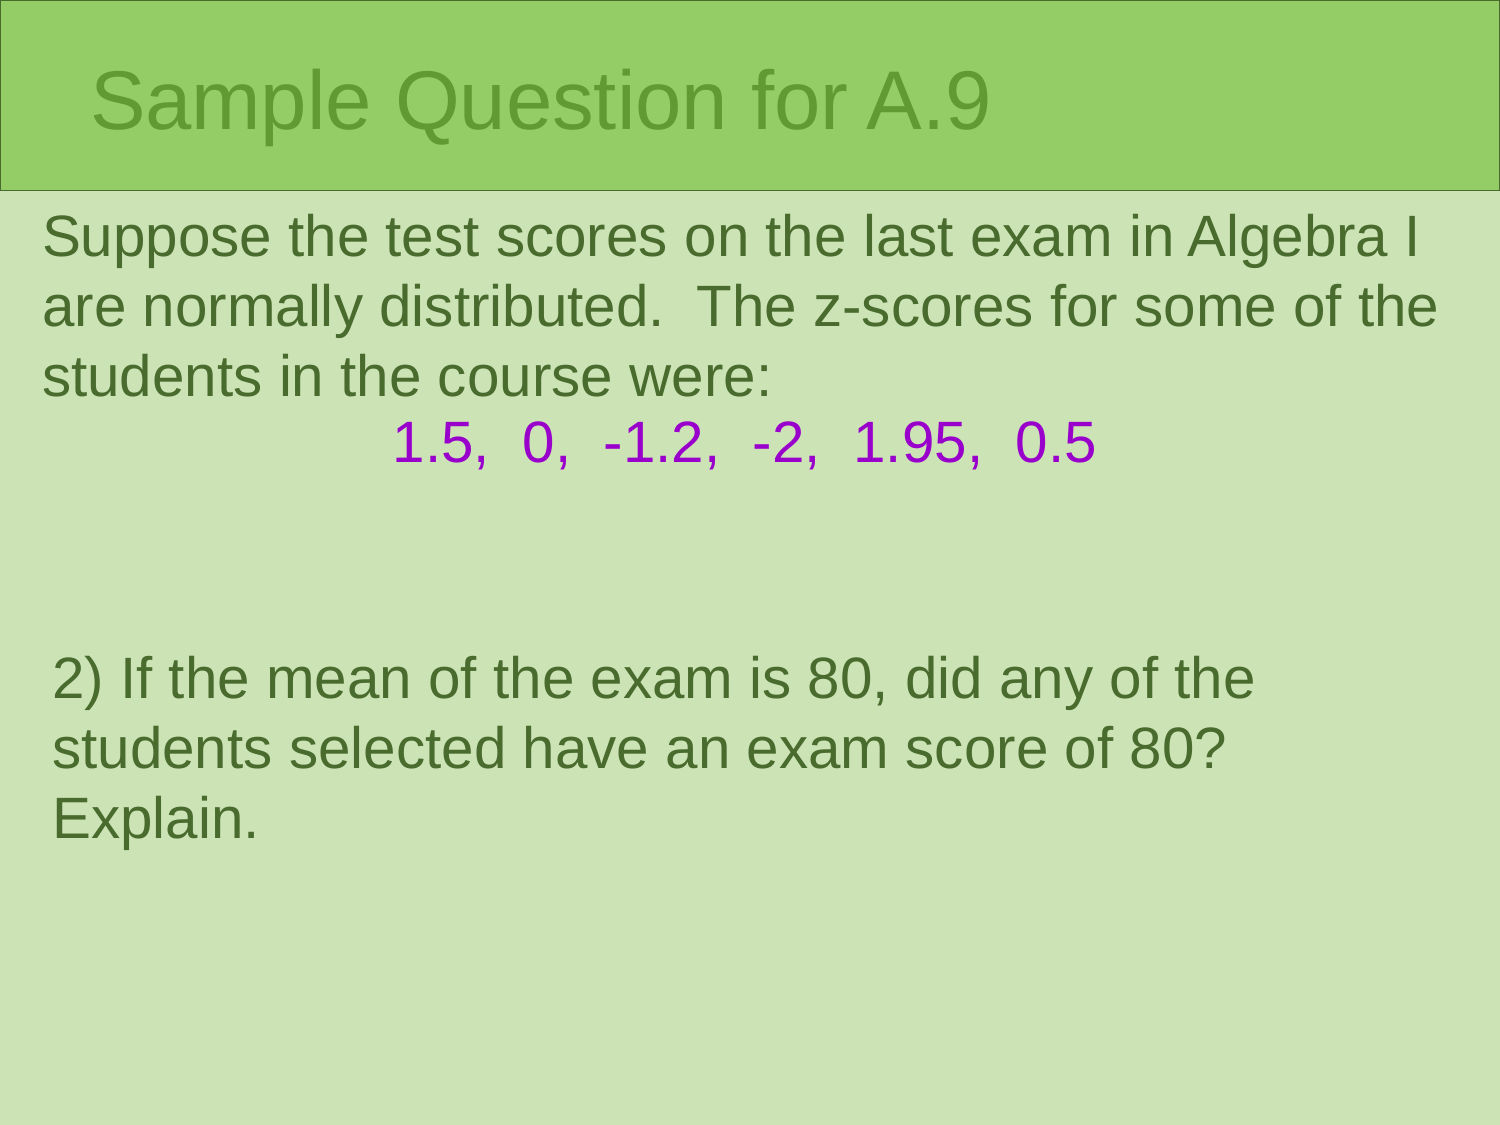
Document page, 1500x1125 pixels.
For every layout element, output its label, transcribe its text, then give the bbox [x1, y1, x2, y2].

title Sample Question for A.9 [74, 30, 1406, 162]
text_box 2) If the mean of the exam is 80, did any of the students selected have an exam score of 80? Explain. [37, 633, 1379, 858]
text_box 1.5, 0, -1.2, -2, 1.95, 0.5 [377, 397, 1140, 482]
text_box Suppose the test scores on the last exam in Algebra I are normally distributed. The z-scores for some of the students in the course were: [27, 190, 1500, 416]
